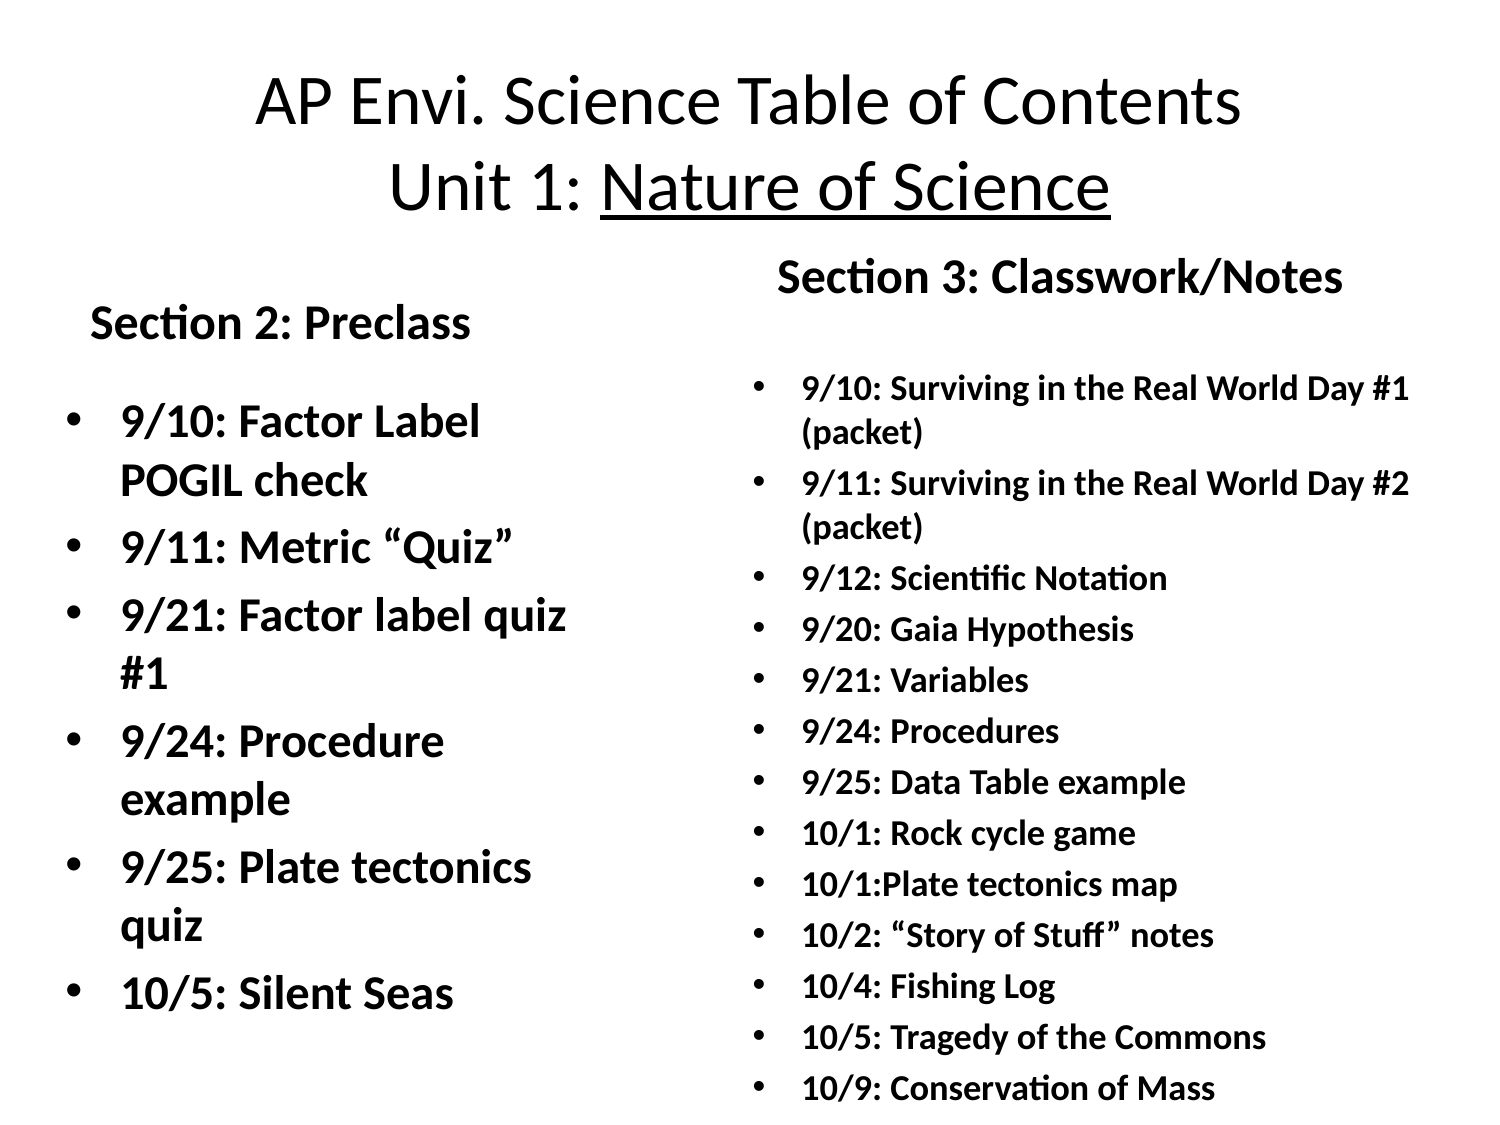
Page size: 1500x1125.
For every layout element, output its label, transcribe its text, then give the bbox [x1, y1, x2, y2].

list 9/10: Surviving in the Real World Day #1 (packet) 9/11: Surviving in the Real World Day #2 (packet) 9/12: Scientific Notation 9/20: Gaia Hypothesis 9/21: Variables 9/24: Procedures 9/25: Data Table example 10/1: Rock cycle game 10/1:Plate tectonics map 10/2: “Story of Stuff” notes 10/4: Fishing Log 10/5: Tragedy of the Commons 10/9: Conservation of Mass [737, 356, 1500, 1125]
list Section 2: Preclass [75, 251, 738, 357]
list 9/10: Factor Label POGIL check 9/11: Metric “Quiz” 9/21: Factor label quiz #1 9/24: Procedure example 9/25: Plate tectonics quiz 10/5: Silent Seas [50, 381, 606, 1030]
list Section 3: Classwork/Notes [761, 205, 1425, 311]
title AP Envi. Science Table of Contents Unit 1: Nature of Science [75, 45, 1425, 233]
